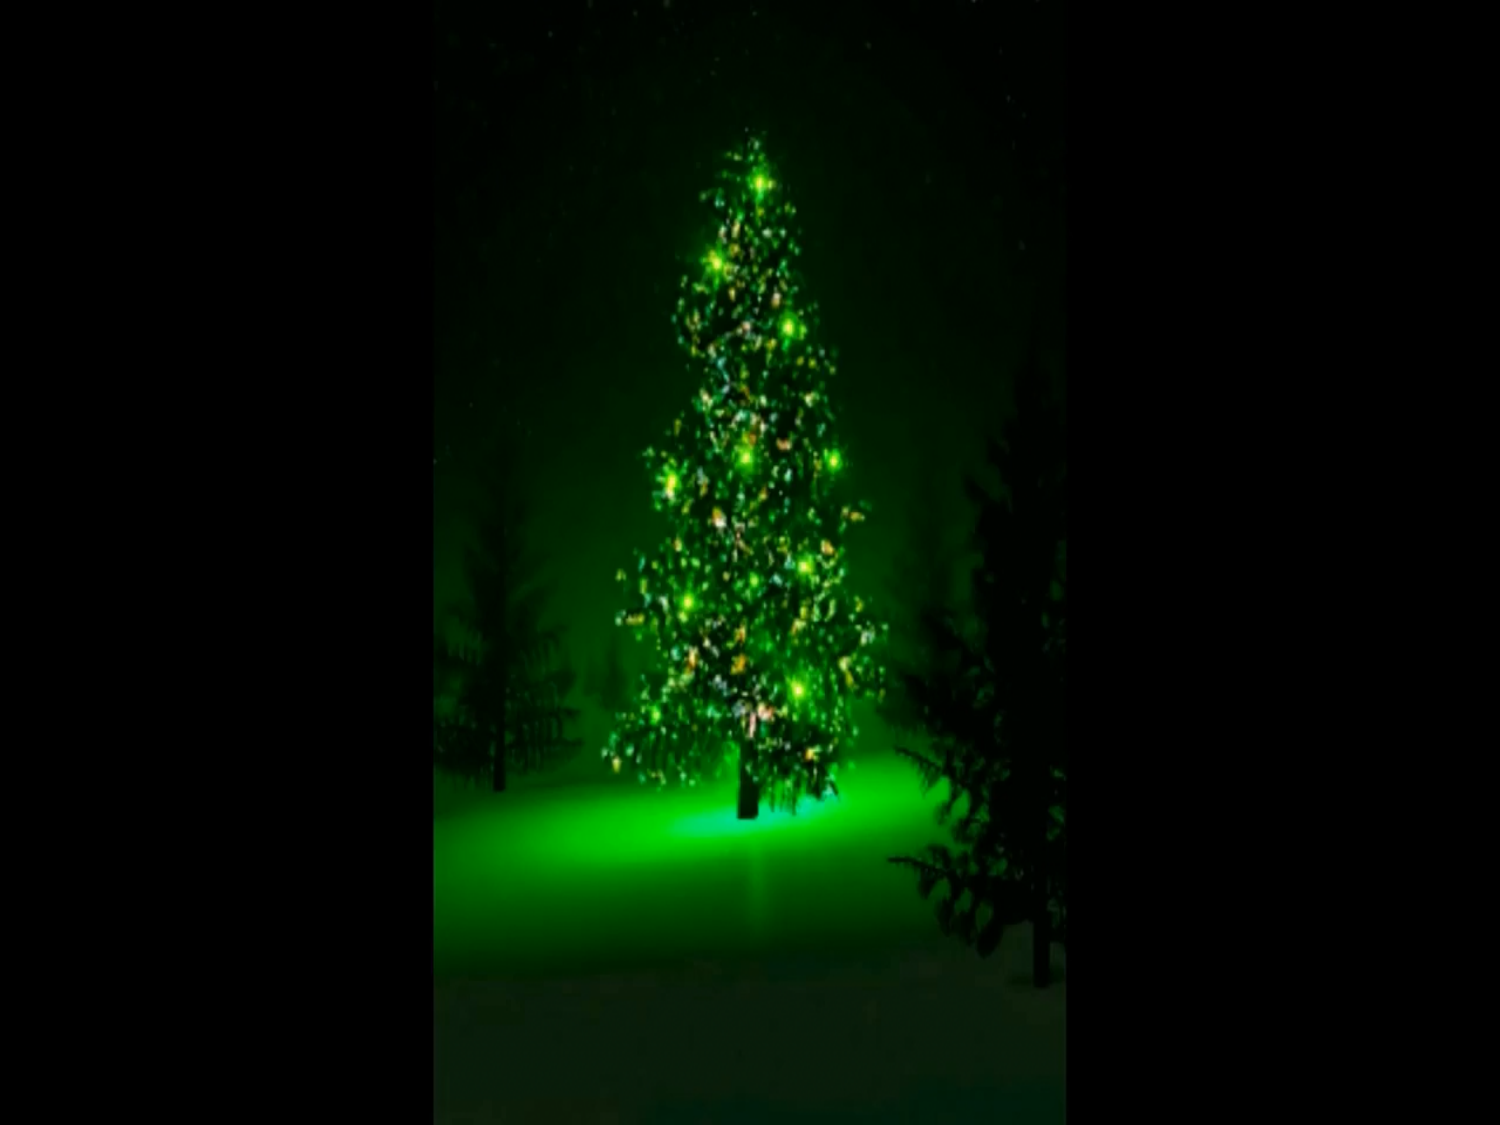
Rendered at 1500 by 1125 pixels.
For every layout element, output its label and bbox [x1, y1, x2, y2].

text_box [0, 0, 1500, 1125]
